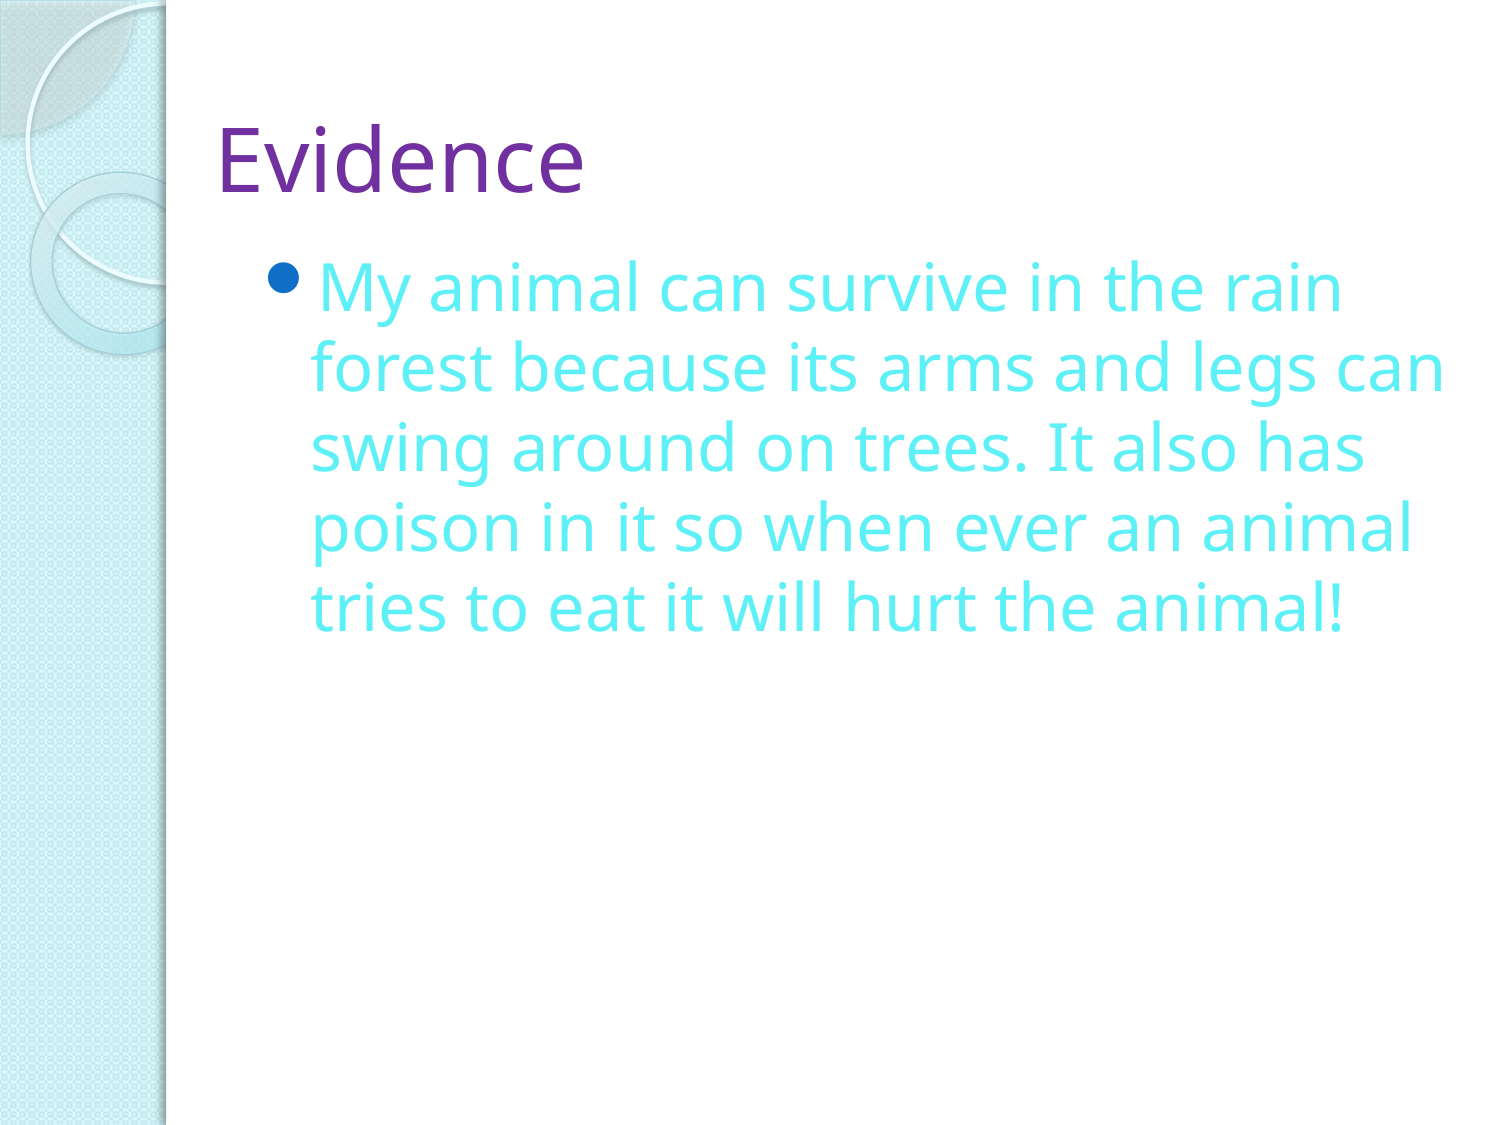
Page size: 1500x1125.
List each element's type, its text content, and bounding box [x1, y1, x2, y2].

list My animal can survive in the rain forest because its arms and legs can swing around on trees. It also has poison in it so when ever an animal tries to eat it will hurt the animal! [235, 237, 1466, 1025]
title Evidence [200, 62, 1430, 250]
